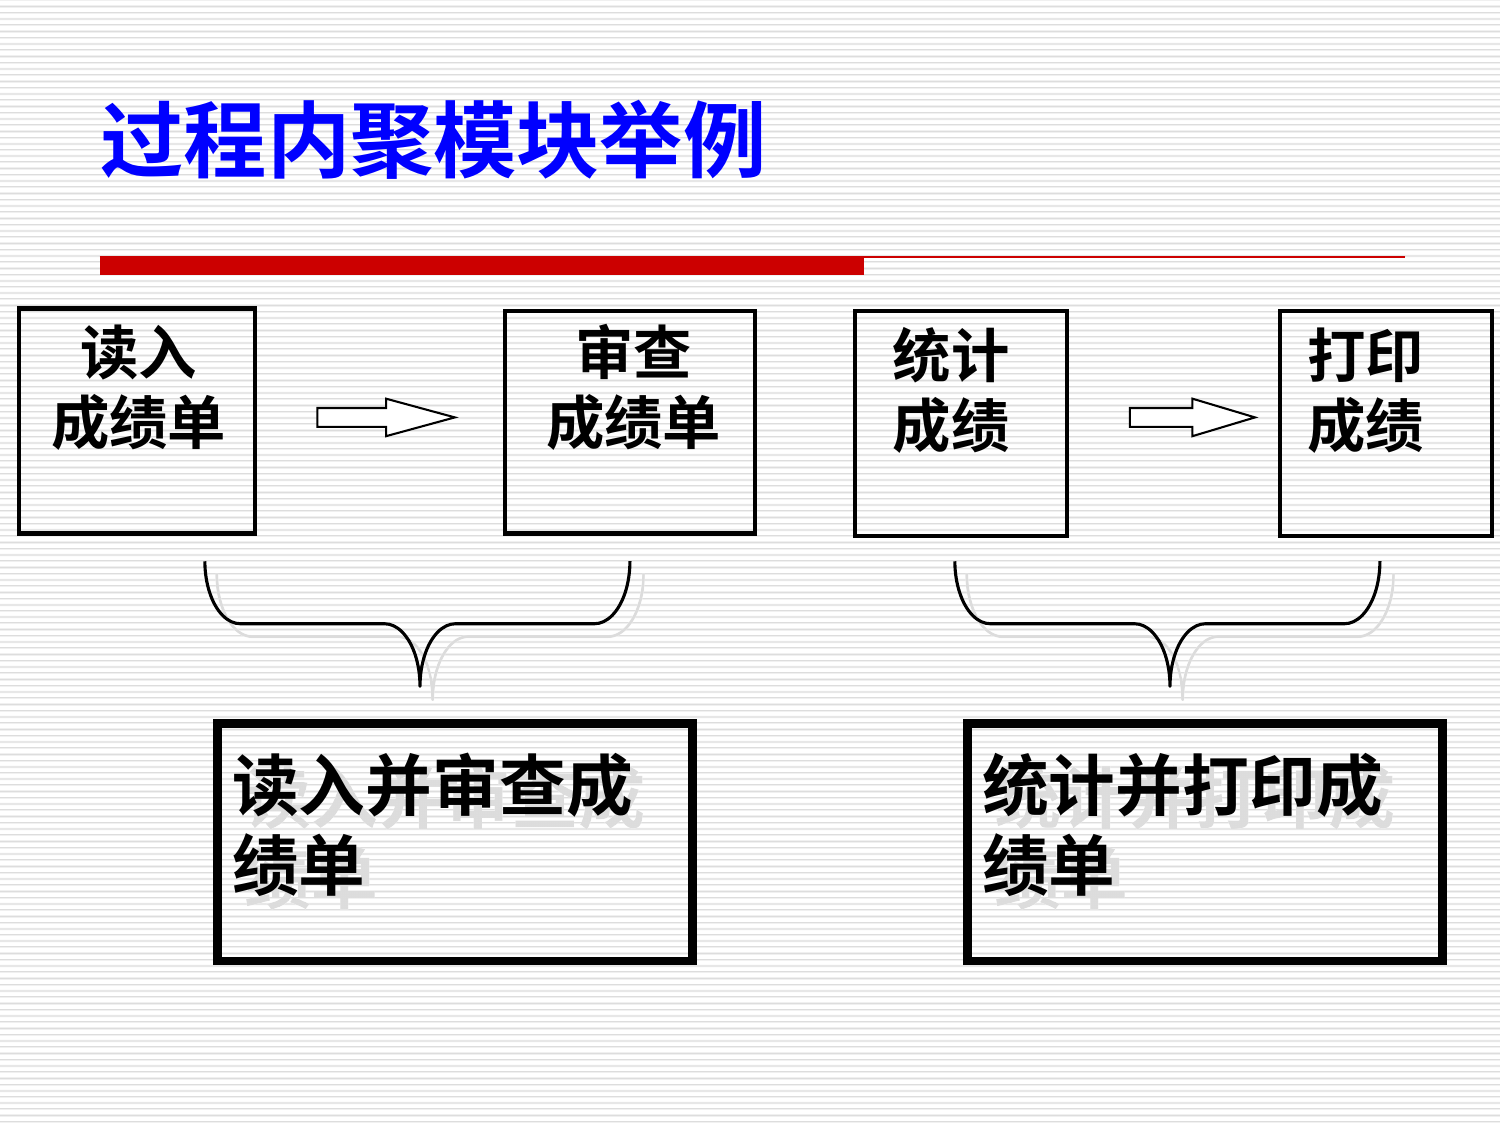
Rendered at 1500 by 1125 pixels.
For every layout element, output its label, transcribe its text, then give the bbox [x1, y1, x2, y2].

text_box [967, 911, 1443, 962]
text_box [854, 311, 1068, 537]
text_box 读入并审查成绩单 [217, 736, 693, 911]
text_box [317, 398, 455, 437]
text_box [217, 723, 693, 736]
text_box 审查 成绩单 [530, 308, 737, 464]
text_box [967, 723, 1443, 736]
text_box [1279, 311, 1493, 537]
text_box 打印 成绩 [1292, 311, 1493, 467]
text_box [217, 911, 693, 962]
text_box [954, 561, 1380, 687]
picture [0, 0, 1500, 1125]
text_box [1129, 398, 1255, 437]
text_box [204, 561, 630, 687]
text_box 统计并打印成绩单 [967, 736, 1443, 911]
text_box 过程内聚模块举例 [85, 75, 1011, 201]
text_box [19, 308, 255, 534]
text_box [504, 310, 755, 534]
text_box 统计 成绩 [877, 311, 1025, 467]
text_box 读入 成绩单 [36, 308, 242, 464]
